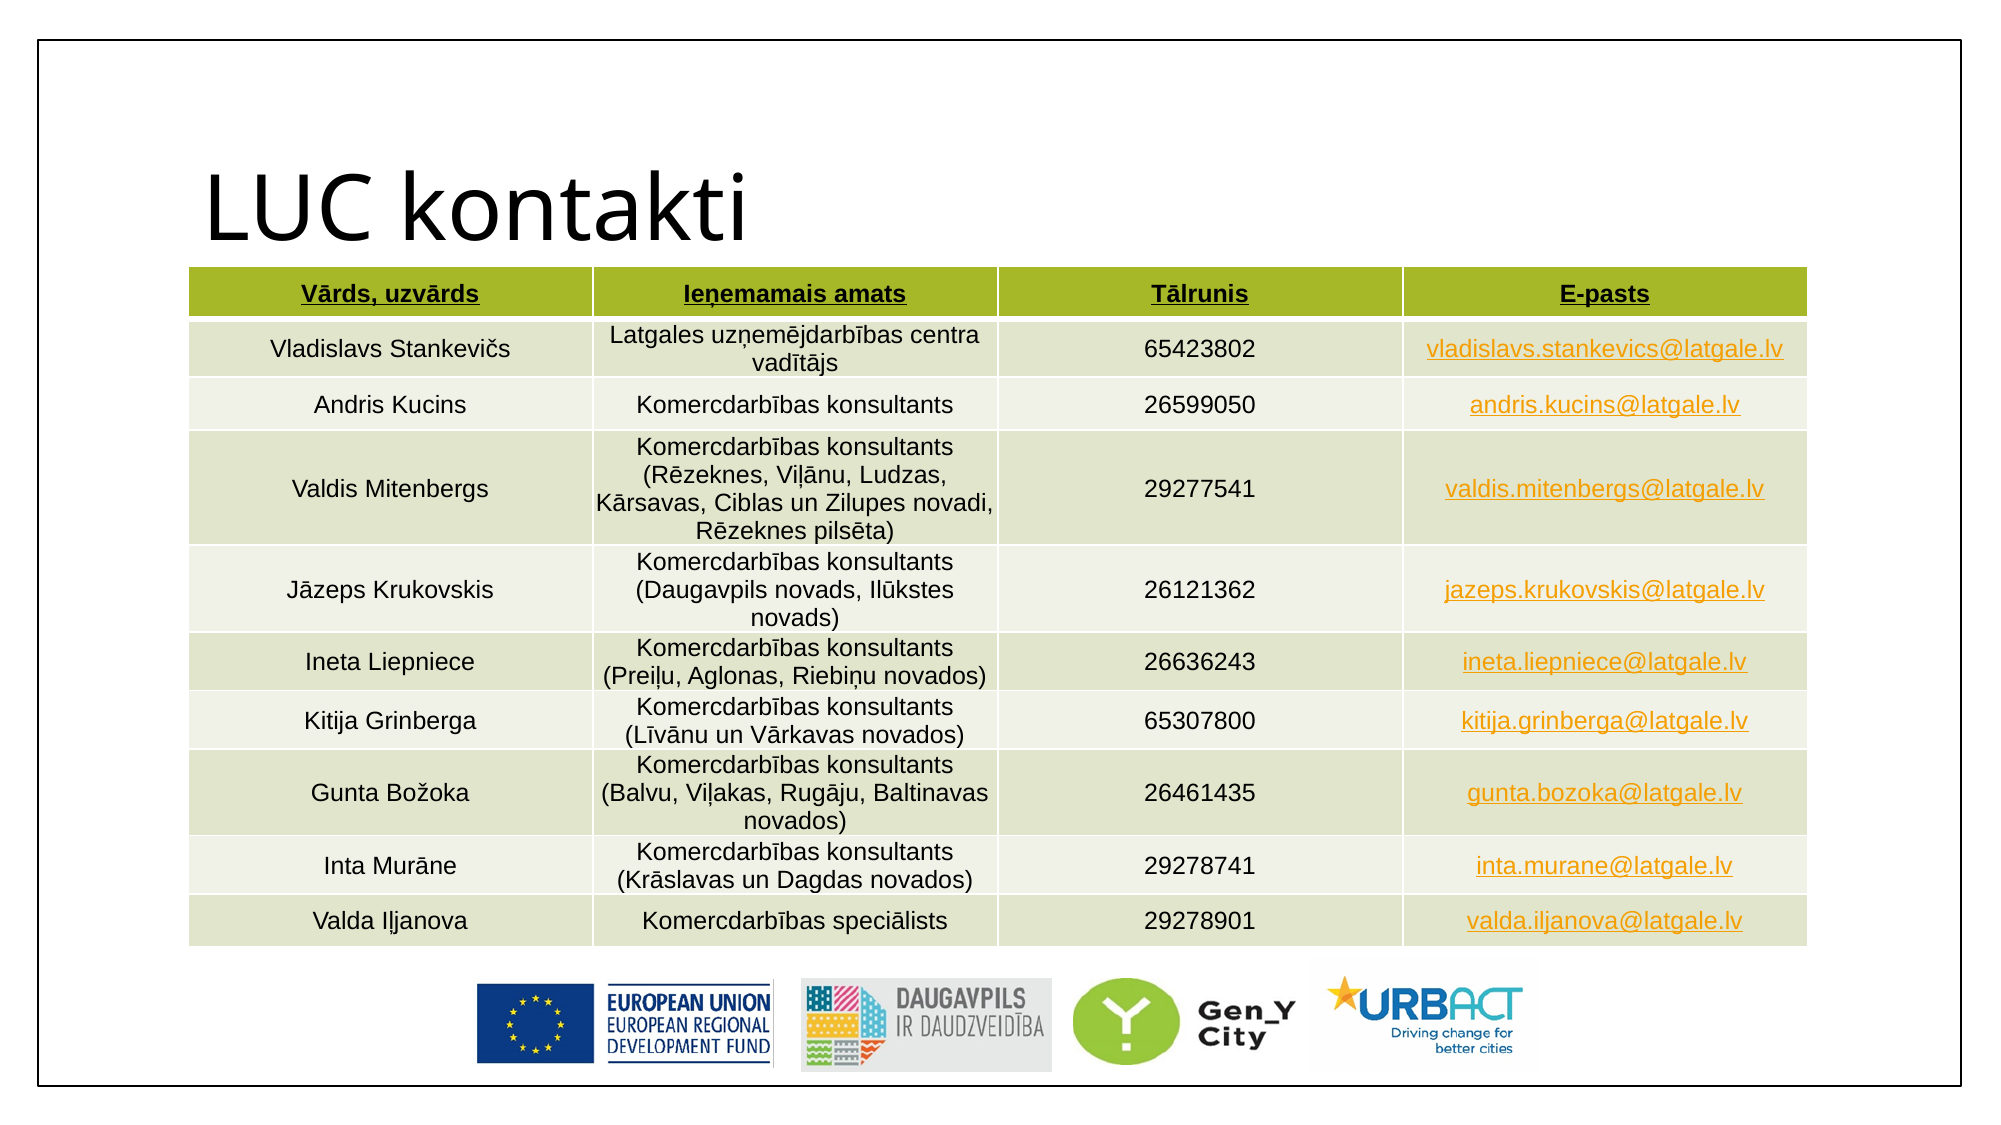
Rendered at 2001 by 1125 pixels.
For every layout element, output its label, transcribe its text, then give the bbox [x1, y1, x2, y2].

table_cell gunta.bozoka@latgale.lv [1404, 750, 1807, 835]
table_cell Komercdarbības konsultants [594, 378, 997, 429]
table_cell 29277541 [999, 431, 1402, 544]
table_cell andris.kucins@latgale.lv [1404, 378, 1807, 429]
table_cell Komercdarbības konsultants (Rēzeknes, Viļānu, Ludzas, Kārsavas, Ciblas un Zilupes novadi, Rēzeknes pilsēta) [594, 431, 997, 544]
table_cell Ineta Liepniece [189, 633, 592, 690]
table_cell Komercdarbības konsultants (Krāslavas un Dagdas novados) [594, 836, 997, 893]
table_cell Vladislavs Stankevičs [189, 322, 592, 376]
table_header Ieņemamais amats [594, 267, 997, 316]
table_cell Komercdarbības konsultants (Balvu, Viļakas, Rugāju, Baltinavas novados) [594, 750, 997, 835]
table_cell 29278741 [999, 836, 1402, 893]
table_cell Komercdarbības konsultants (Preiļu, Aglonas, Riebiņu novados) [594, 633, 997, 690]
table_cell Kitija Grinberga [189, 691, 592, 748]
table_cell Jāzeps Krukovskis [189, 546, 592, 631]
table_cell valda.iljanova@latgale.lv [1404, 895, 1807, 946]
table_cell 65307800 [999, 691, 1402, 748]
table_cell Andris Kucins [189, 378, 592, 429]
table_cell Valdis Mitenbergs [189, 431, 592, 544]
table_cell 26121362 [999, 546, 1402, 631]
table_cell kitija.grinberga@latgale.lv [1404, 691, 1807, 748]
table_header Vārds, uzvārds [189, 267, 592, 316]
table_cell ineta.liepniece@latgale.lv [1404, 633, 1807, 690]
table_cell inta.murane@latgale.lv [1404, 836, 1807, 893]
table_cell Komercdarbības konsultants (Līvānu un Vārkavas novados) [594, 691, 997, 748]
table_cell Valda Iļjanova [189, 895, 592, 946]
table_cell Komercdarbības speciālists [594, 895, 997, 946]
picture [473, 957, 1540, 1073]
table_cell Komercdarbības konsultants (Daugavpils novads, Ilūkstes novads) [594, 546, 997, 631]
table_cell 29278901 [999, 895, 1402, 946]
table_cell Gunta Božoka [189, 750, 592, 835]
table_cell 26636243 [999, 633, 1402, 690]
table_header Tālrunis [999, 267, 1402, 316]
table_cell valdis.mitenbergs@latgale.lv [1404, 431, 1807, 544]
table_cell vladislavs.stankevics@latgale.lv [1404, 322, 1807, 376]
table_cell 26599050 [999, 378, 1402, 429]
table_header E-pasts [1404, 267, 1807, 316]
table_cell Inta Murāne [189, 836, 592, 893]
table_cell 26461435 [999, 750, 1402, 835]
table_cell Latgales uzņemējdarbības centra vadītājs [594, 322, 997, 376]
title LUC kontakti [187, 99, 1808, 265]
table_cell jazeps.krukovskis@latgale.lv [1404, 546, 1807, 631]
table_cell 65423802 [999, 322, 1402, 376]
